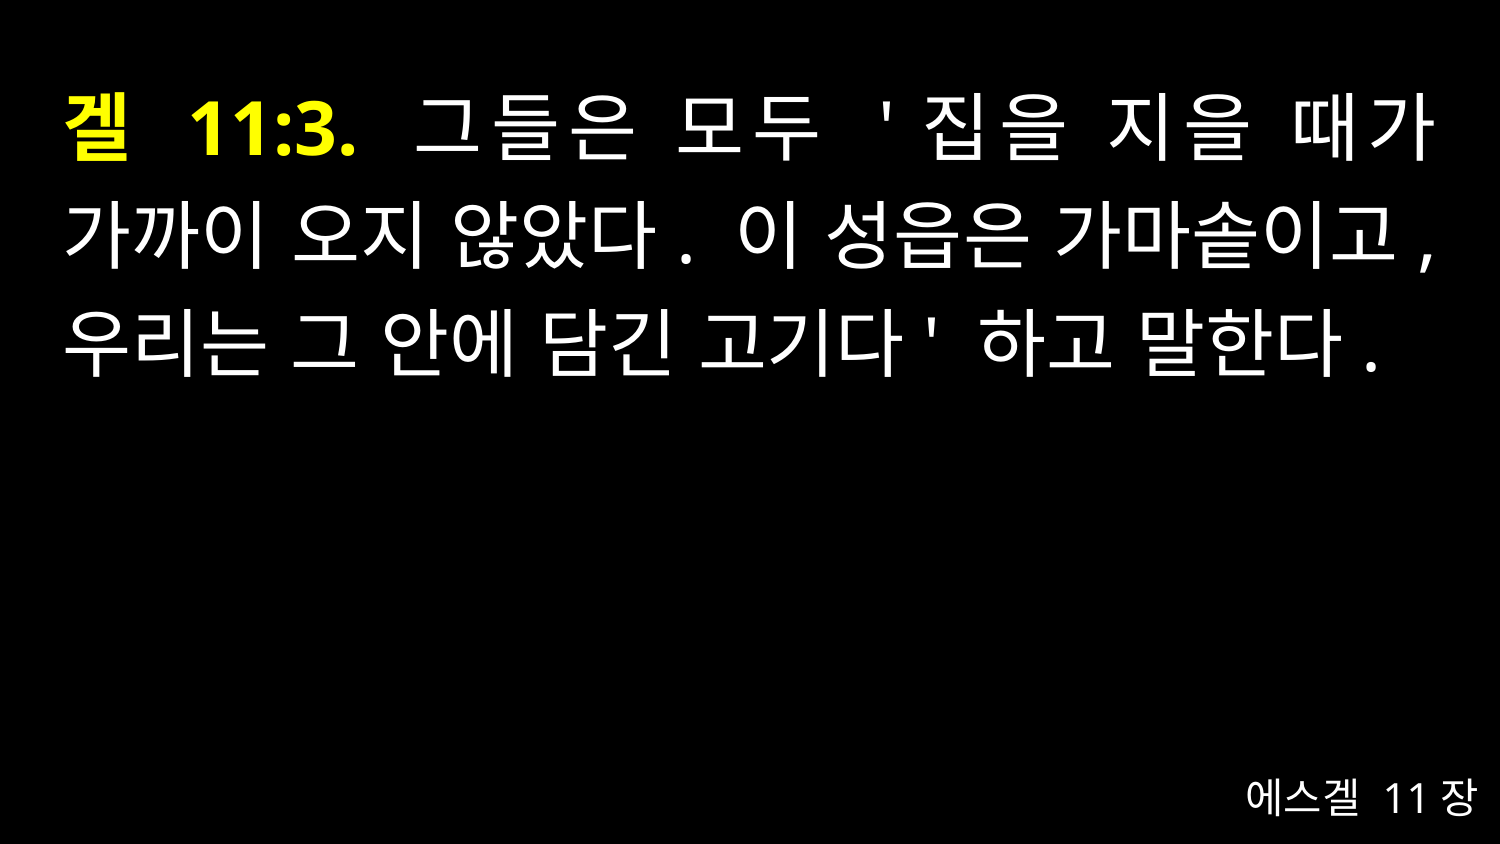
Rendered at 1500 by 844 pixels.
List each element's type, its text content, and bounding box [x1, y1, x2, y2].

subtitle 에스겔 11장 [916, 770, 1500, 844]
title 겔 11:3. 그들은 모두 '집을 지을 때가 가까이 오지 않았다. 이 성읍은 가마솥이고, 우리는 그 안에 담긴 고기다' 하고 말한다. [0, 0, 1500, 844]
